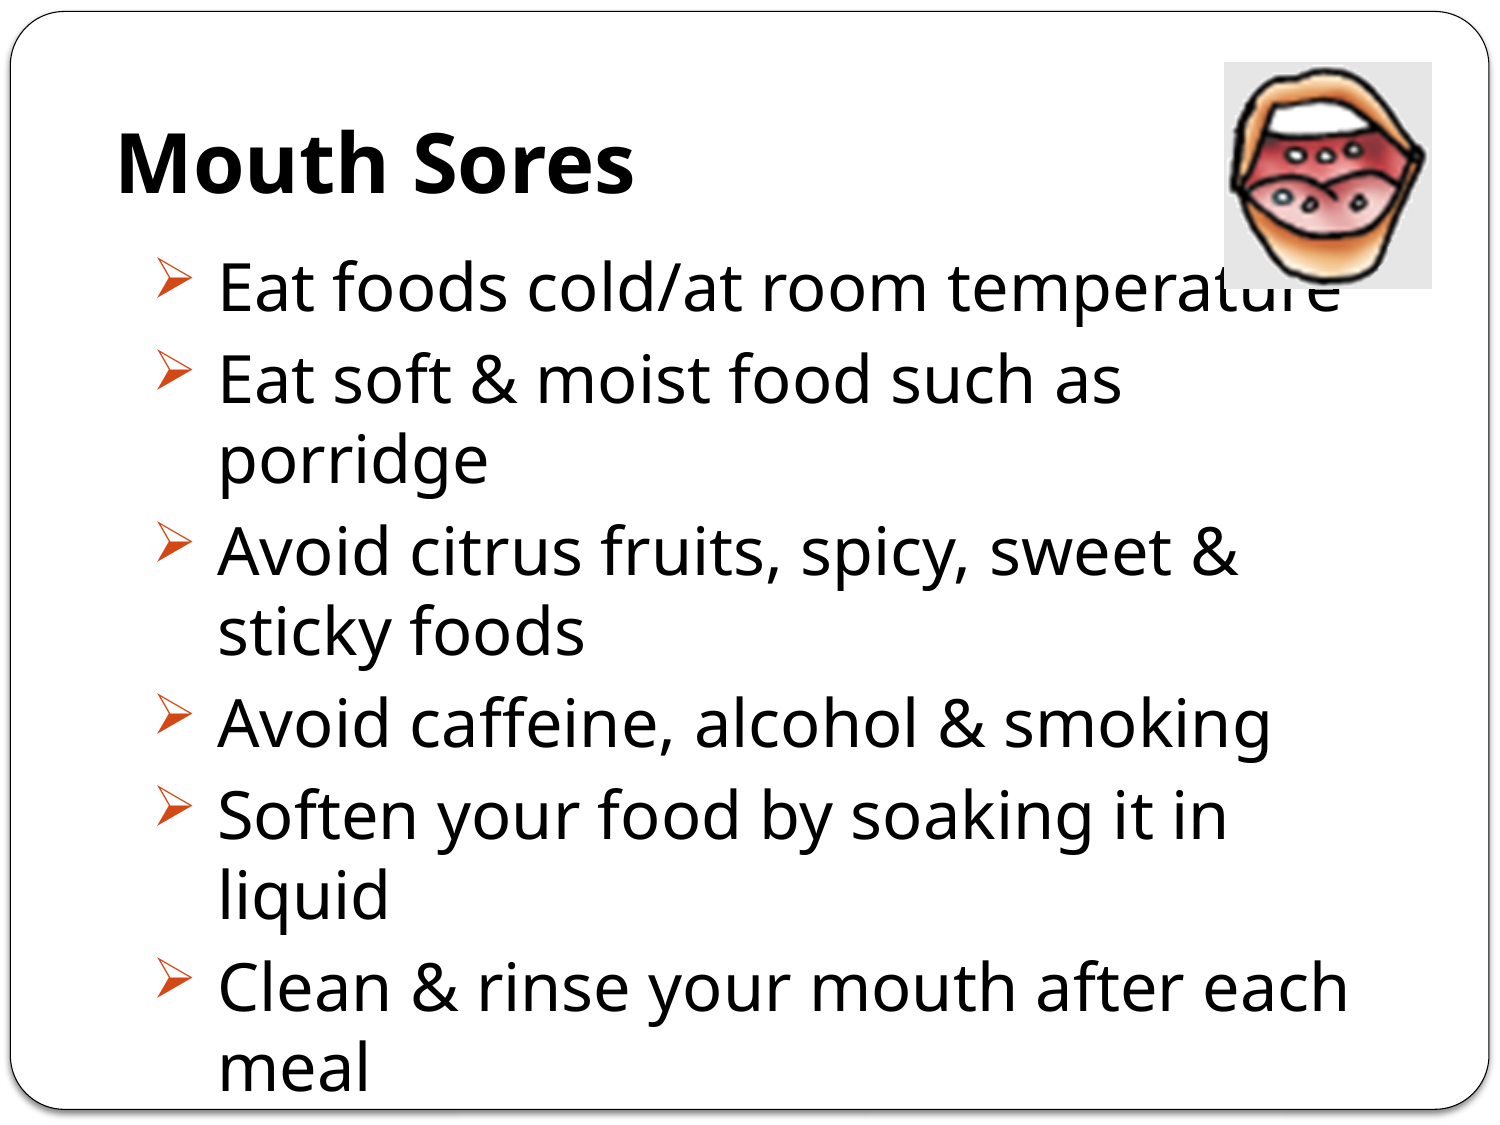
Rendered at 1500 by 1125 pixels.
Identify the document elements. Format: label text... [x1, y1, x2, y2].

picture [1224, 62, 1432, 290]
list Eat foods cold/at room temperature Eat soft & moist food such as porridge Avoid citrus fruits, spicy, sweet & sticky foods Avoid caffeine, alcohol & smoking Soften your food by soaking it in liquid Clean & rinse your mouth after each meal Drink fluids with a straw to ease swallowing [137, 237, 1426, 988]
title Mouth Sores [99, 44, 1426, 226]
